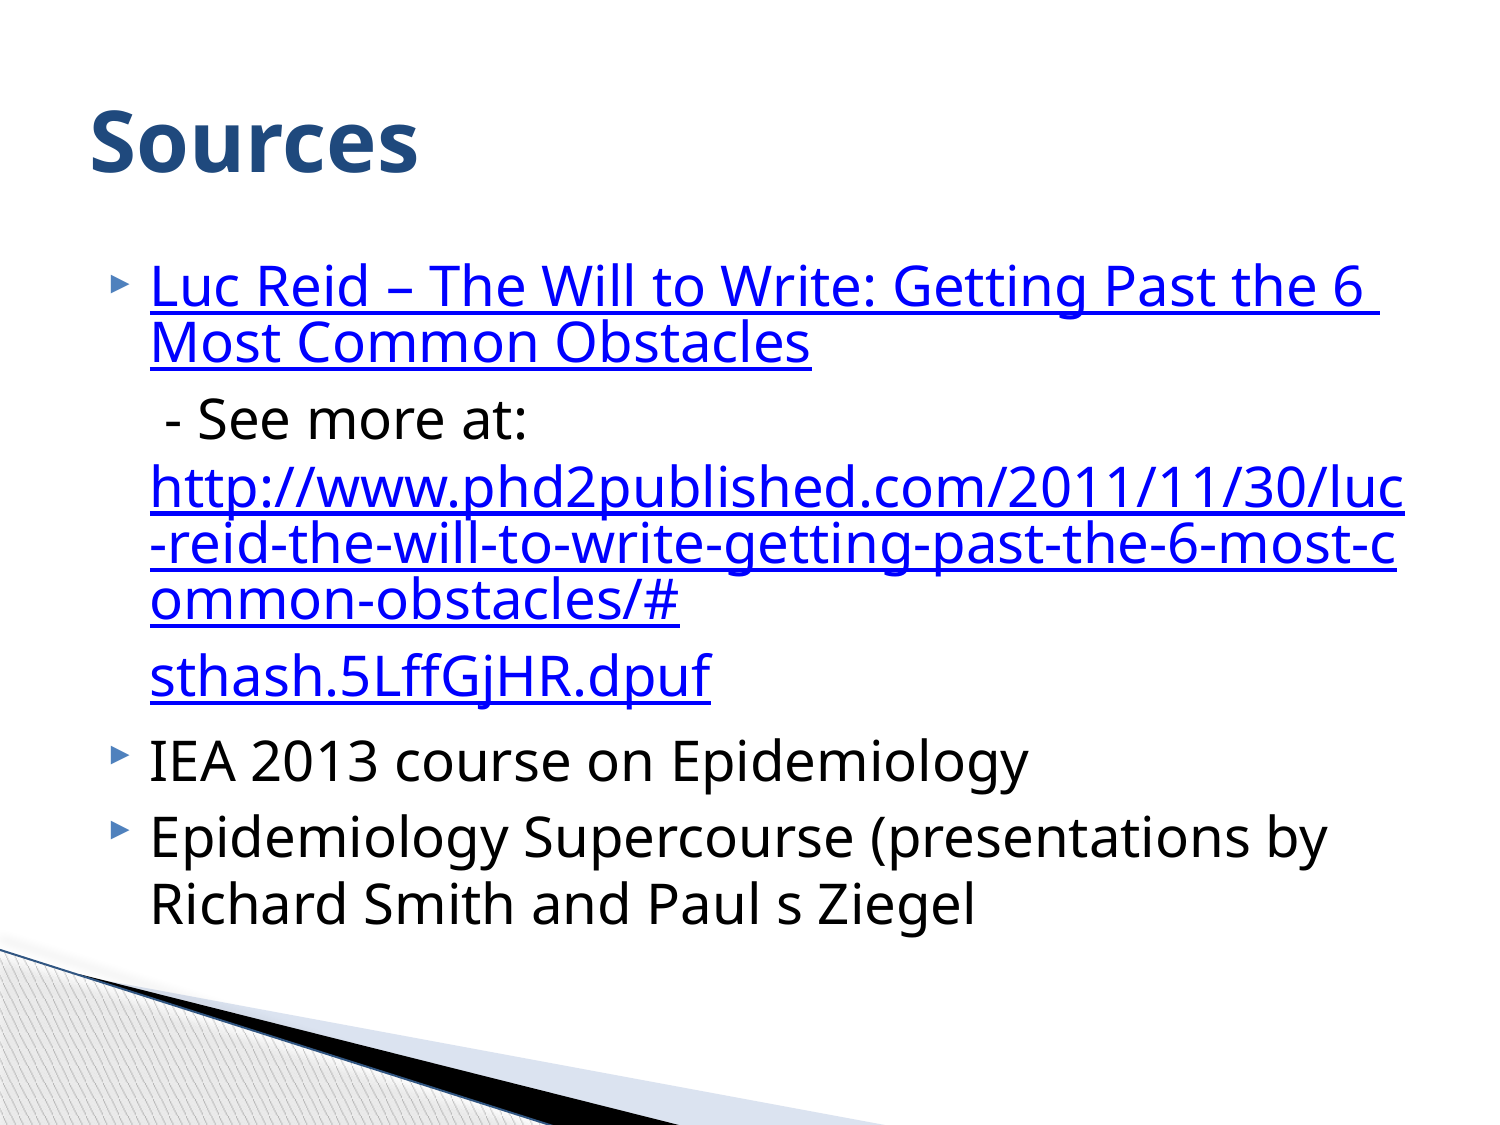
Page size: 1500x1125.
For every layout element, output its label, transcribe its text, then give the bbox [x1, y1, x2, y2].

list Luc Reid – The Will to Write: Getting Past the 6 Most Common Obstacles - See more at: http://www.phd2published.com/2011/11/30/luc-reid-the-will-to-write-getting-past-the-6-most-common-obstacles/#sthash.5LffGjHR.dpuf IEA 2013 course on Epidemiology Epidemiology Supercourse (presentations by Richard Smith and Paul s Ziegel [75, 243, 1425, 986]
title Sources [75, 45, 1425, 233]
